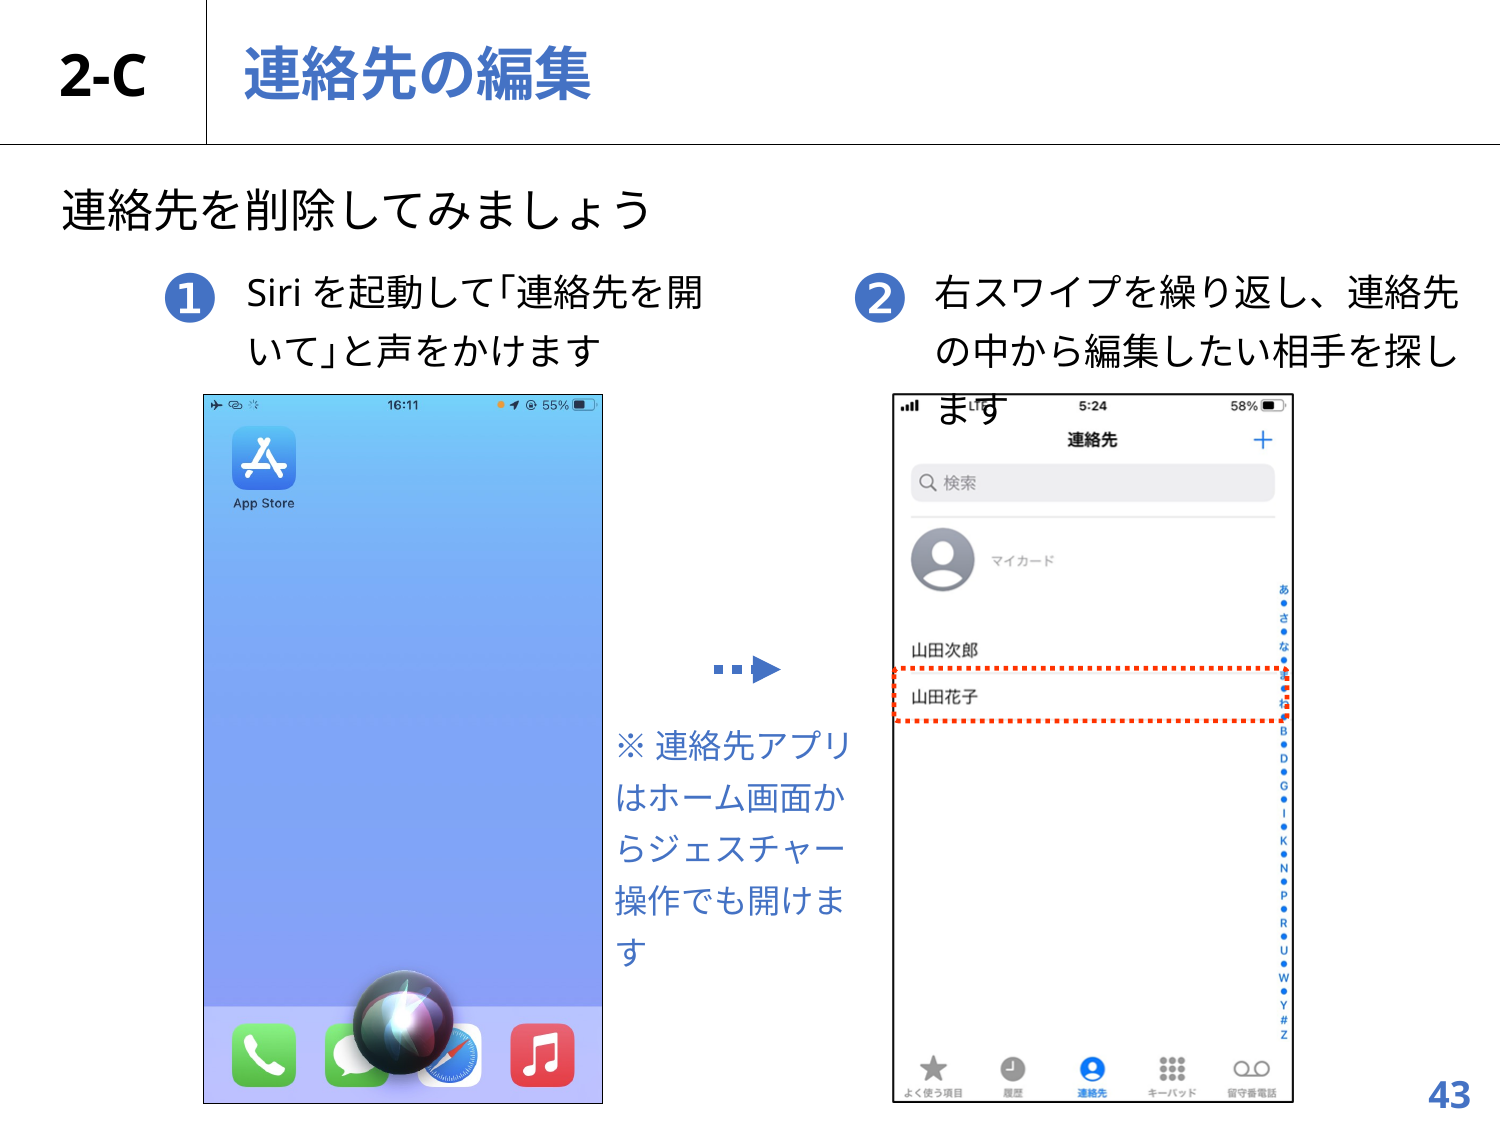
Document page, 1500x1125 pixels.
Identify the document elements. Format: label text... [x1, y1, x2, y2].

title 連絡先の編集 [228, 36, 1472, 116]
text_box Siriを起動して｢連絡先を開いて｣と声をかけます [231, 274, 731, 381]
picture [203, 394, 603, 1104]
text_box 2-C [0, 0, 207, 147]
text_box ❷ [835, 248, 924, 343]
text_box 右スワイプを繰り返し、連絡先の中から編集したい相手を探します [919, 248, 1500, 439]
text_box 43 [1399, 1063, 1500, 1123]
text_box ❶ [145, 274, 223, 343]
text_box 連絡先を削除してみましょう [46, 180, 1422, 274]
picture [892, 393, 1294, 1103]
text_box ※連絡先アプリはホーム画面からジェスチャー操作でも開けます [603, 705, 892, 980]
